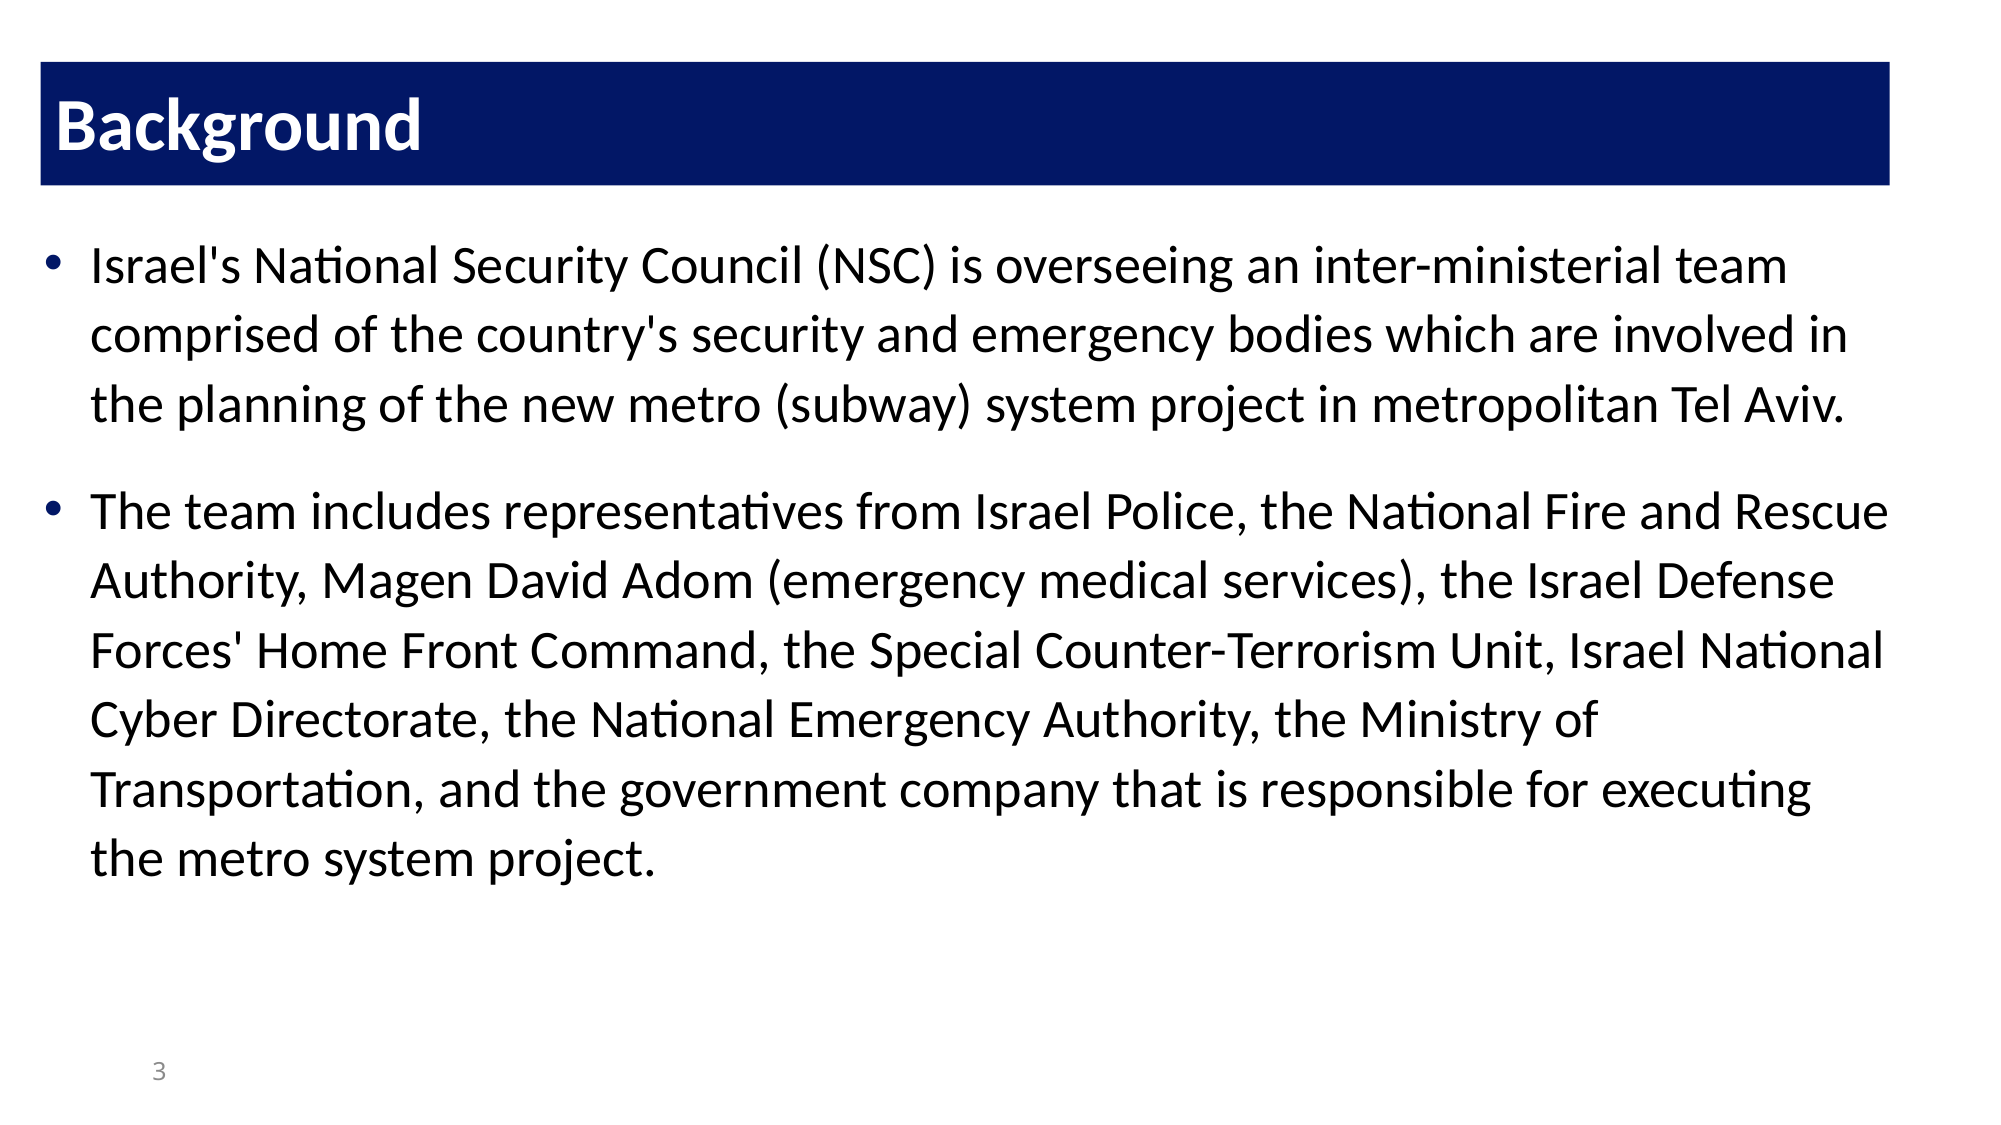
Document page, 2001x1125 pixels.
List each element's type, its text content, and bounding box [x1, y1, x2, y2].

text_box Israel's National Security Council (NSC) is overseeing an inter-ministerial team comprised of the country's security and emergency bodies which are involved in the planning of the new metro (subway) system project in metropolitan Tel Aviv. The team includes representatives from Israel Police, the National Fire and Rescue Authority, Magen David Adom (emergency medical services), the Israel Defense Forces' Home Front Command, the Special Counter-Terrorism Unit, Israel National Cyber Directorate, the National Emergency Authority, the Ministry of Transportation, and the government company that is responsible for executing the metro system project. [28, 217, 1914, 895]
text_box [40, 61, 1891, 186]
text_box Background [40, 68, 921, 174]
slide_number 3 [137, 1042, 588, 1103]
